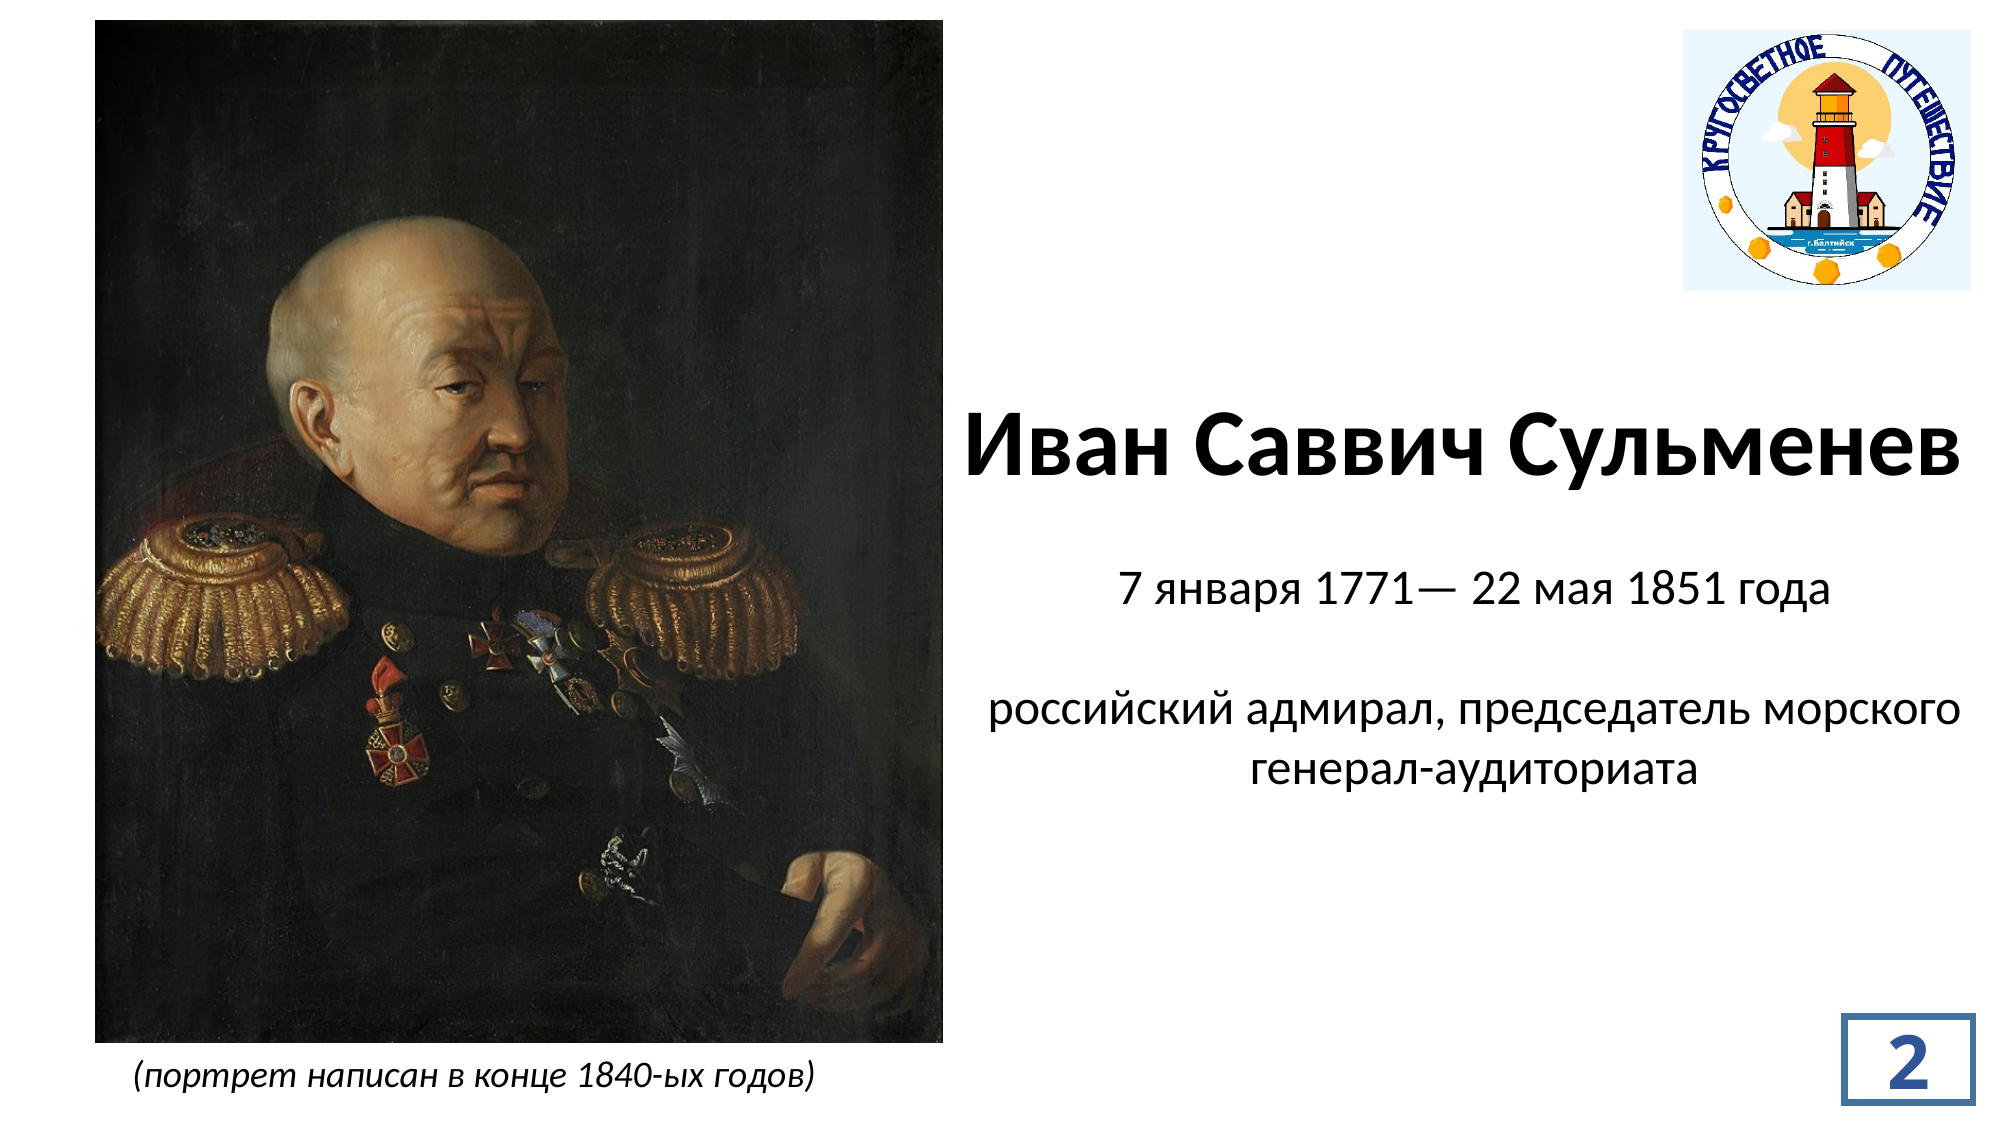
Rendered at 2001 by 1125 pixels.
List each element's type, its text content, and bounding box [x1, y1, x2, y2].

text_box (портрет написан в конце 1840-ых годов) [117, 1043, 832, 1102]
picture [95, 20, 943, 1043]
text_box Иван Саввич Сульменев 7 января 1771— 22 мая 1851 года российский адмирал, председатель морского генерал-аудиториата [943, 372, 2000, 802]
picture [1682, 30, 1971, 292]
text_box 2 [1843, 1015, 1974, 1104]
